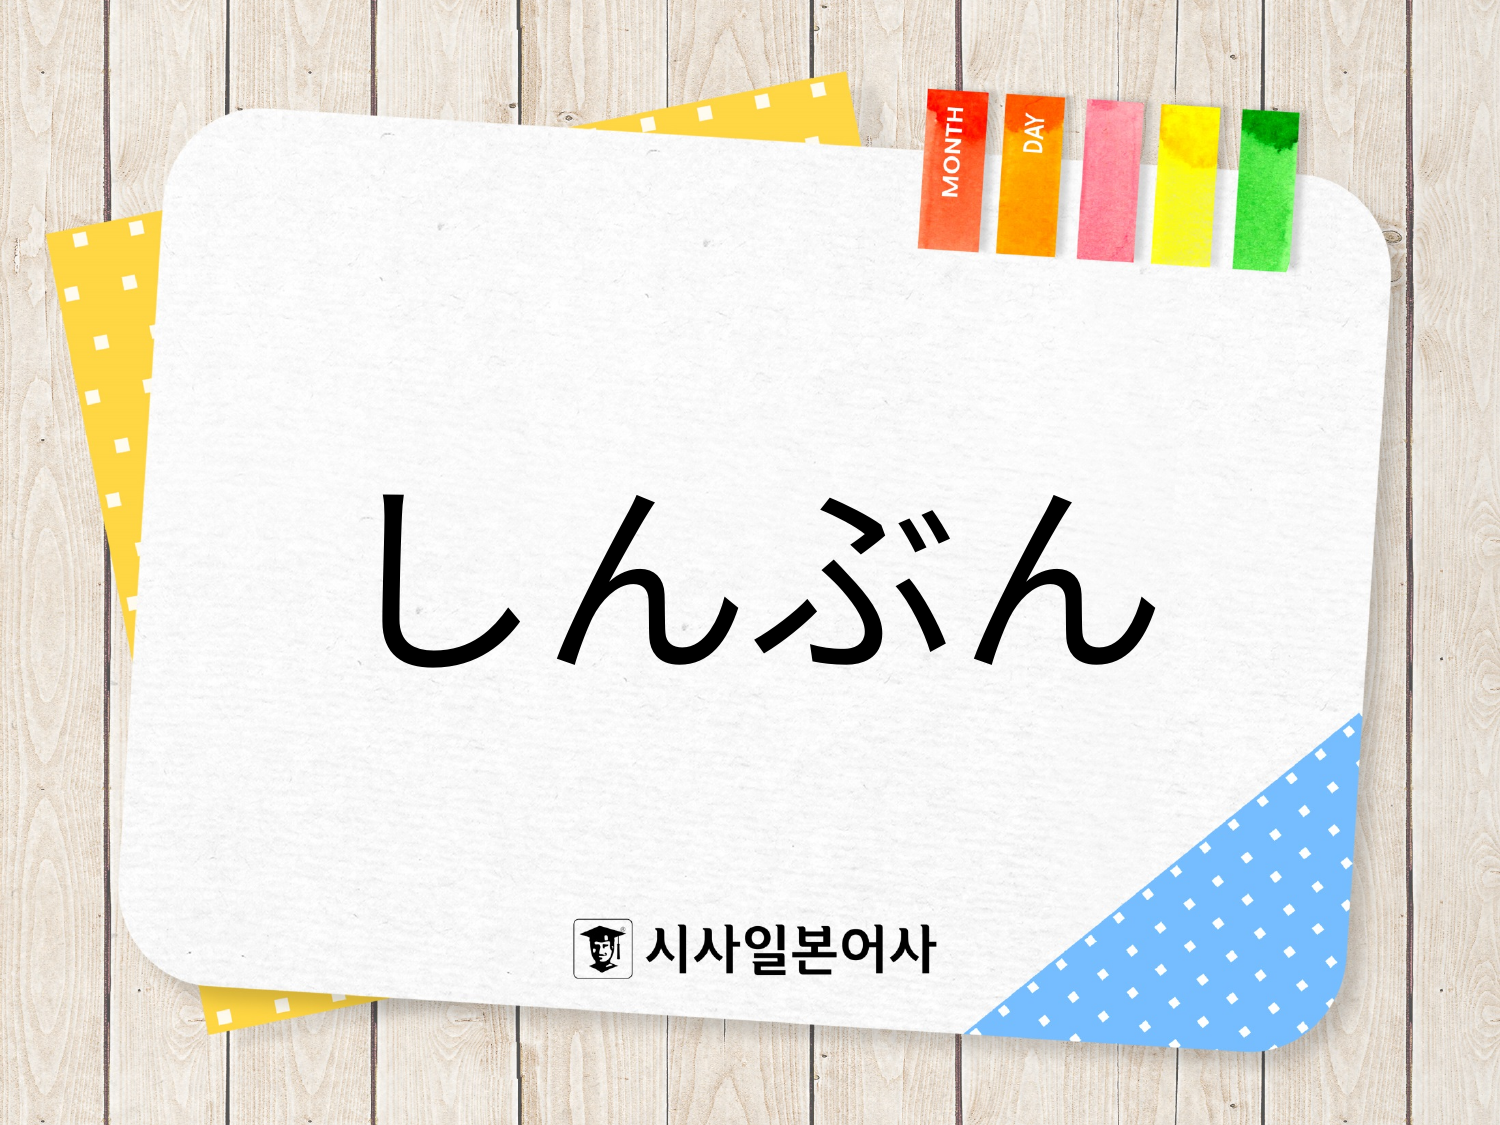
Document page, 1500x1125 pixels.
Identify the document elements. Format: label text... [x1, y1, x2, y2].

picture [0, 0, 1500, 1125]
title しんぶん [75, 338, 1425, 811]
